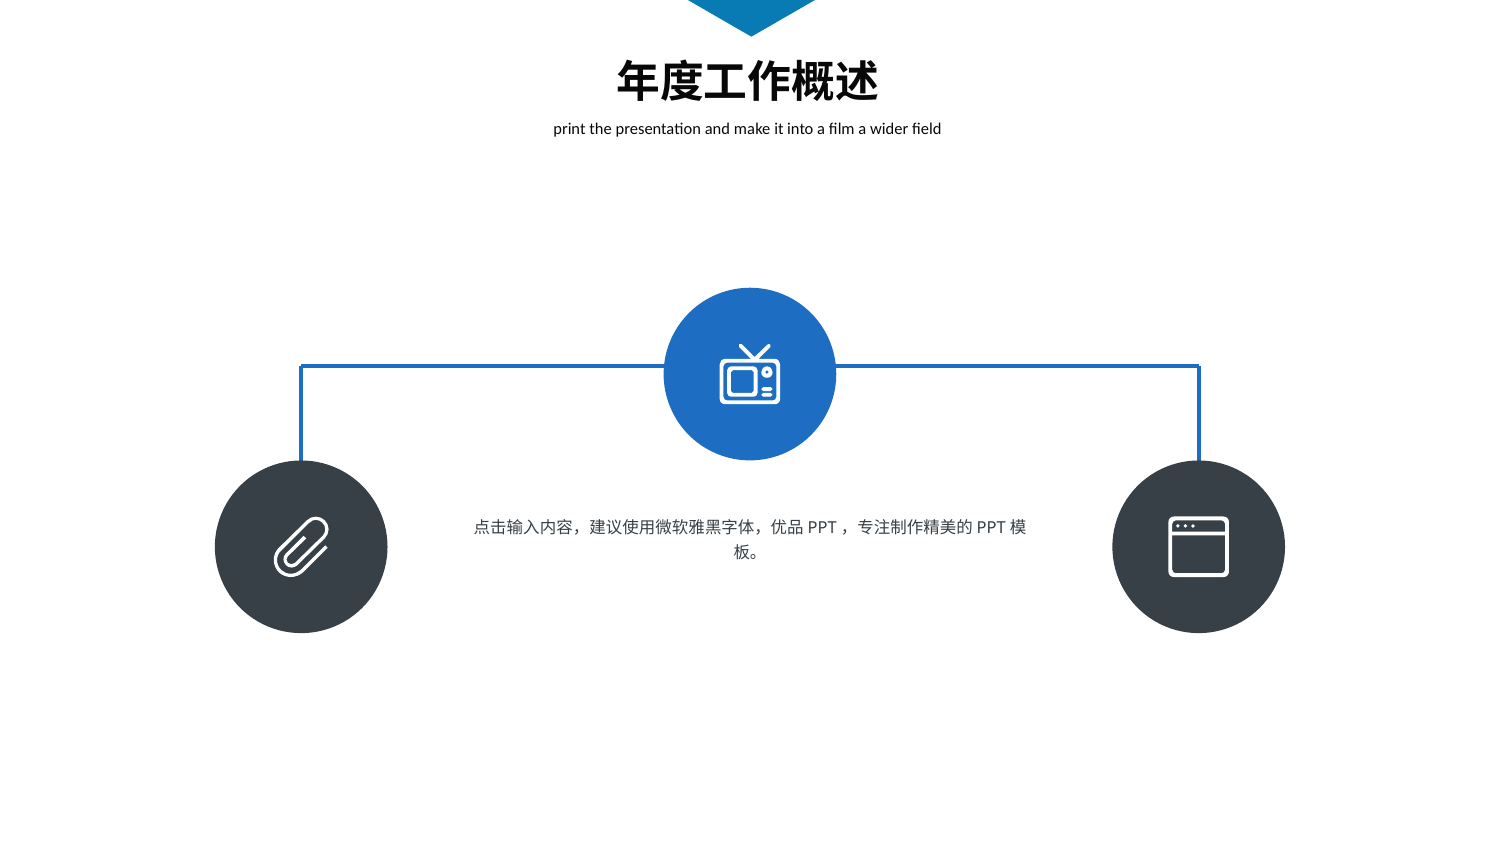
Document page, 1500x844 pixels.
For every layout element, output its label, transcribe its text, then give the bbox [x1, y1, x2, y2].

text_box 年度工作概述 [510, 46, 985, 110]
text_box print the presentation and make it into a film a wider field [495, 110, 1000, 146]
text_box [214, 287, 1286, 634]
text_box [685, 0, 816, 38]
